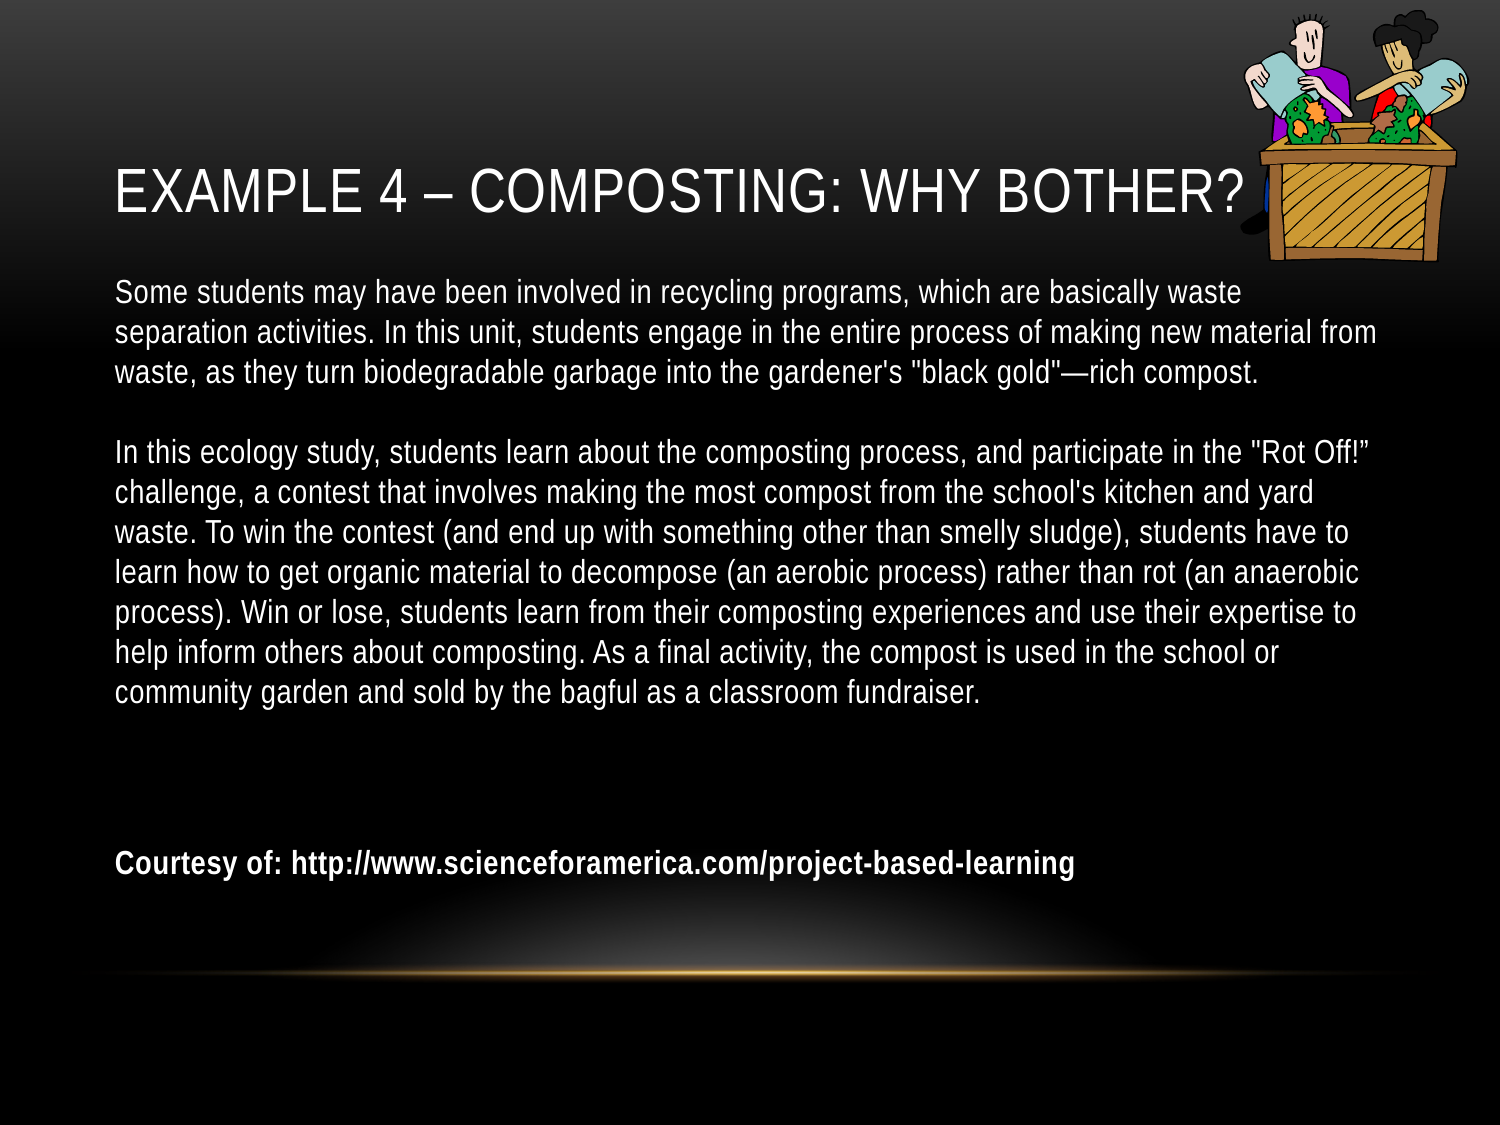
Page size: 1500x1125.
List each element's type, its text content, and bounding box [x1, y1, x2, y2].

title Example 4 – Composting: why bother? [99, 45, 1231, 233]
list Some students may have been involved in recycling programs, which are basically waste separation activities. In this unit, students engage in the entire process of making new material from waste, as they turn biodegradable garbage into the gardener's "black gold"—rich compost. In this ecology study, students learn about the composting process, and participate in the "Rot Off!” challenge, a contest that involves making the most compost from the school's kitchen and yard waste. To win the contest (and end up with something other than smelly sludge), students have to learn how to get organic material to decompose (an aerobic process) rather than rot (an anaerobic process). Win or lose, students learn from their composting experiences and use their expertise to help inform others about composting. As a final activity, the compost is used in the school or community garden and sold by the bagful as a classroom fundraiser. Courtesy of: http://www.scienceforamerica.com/project-based-learning [99, 262, 1400, 938]
picture [0, 0, 1500, 1125]
